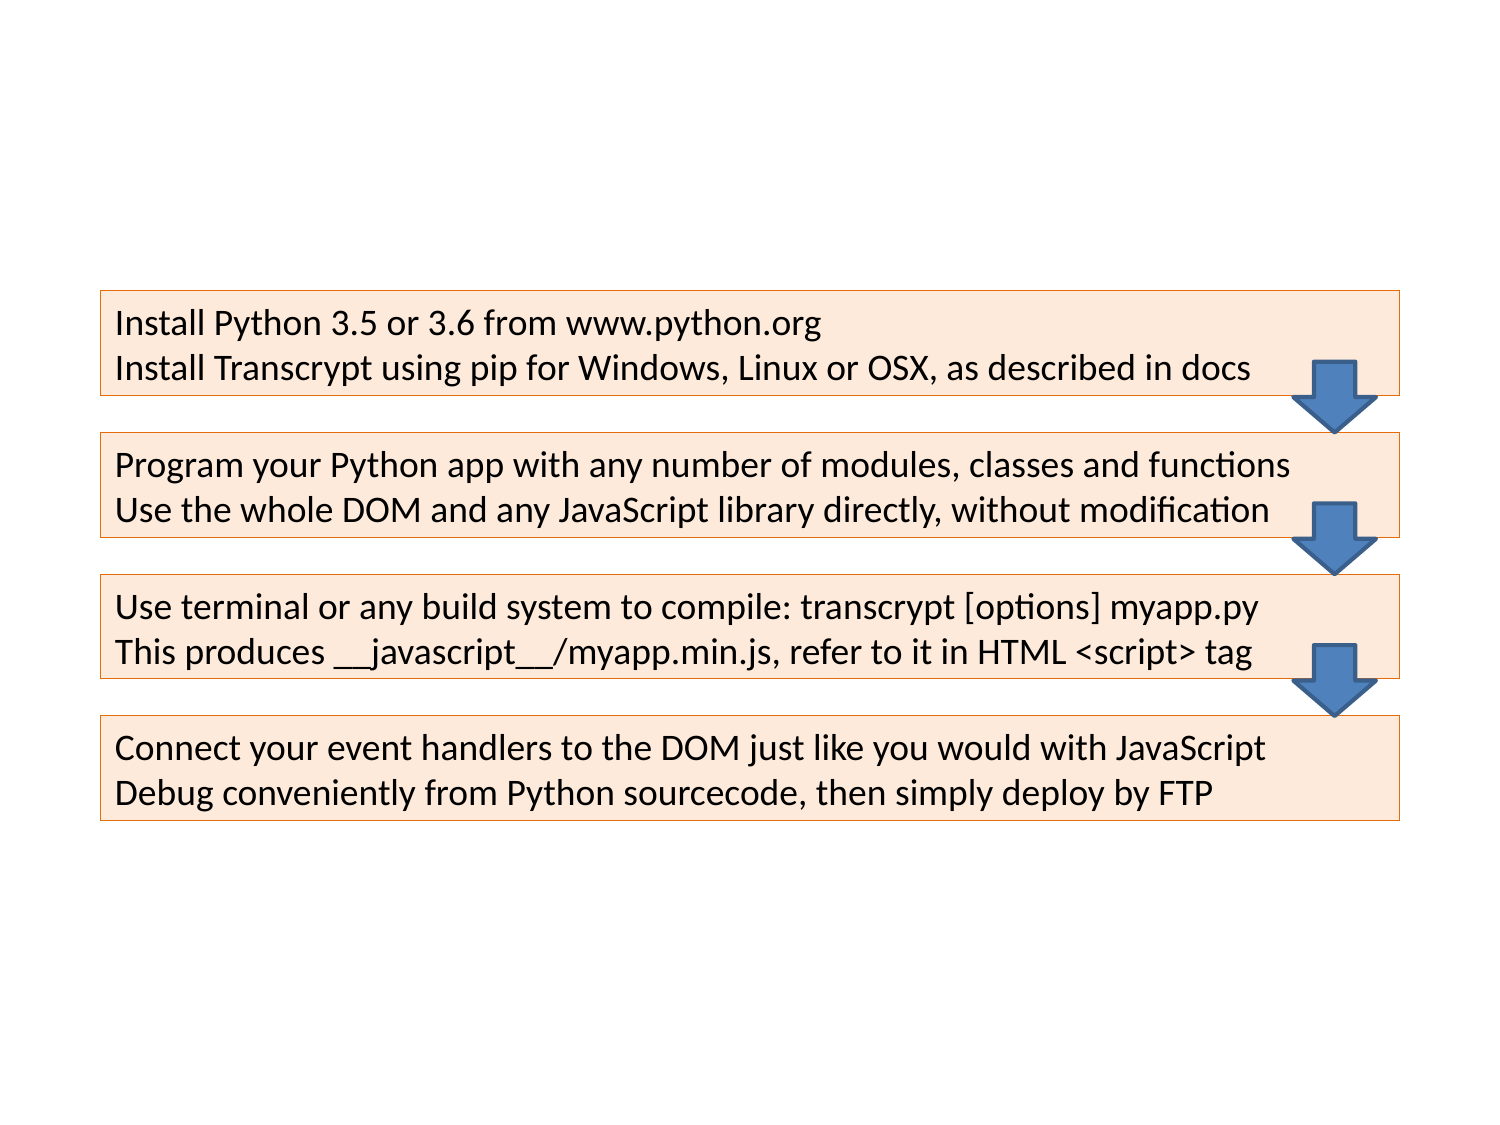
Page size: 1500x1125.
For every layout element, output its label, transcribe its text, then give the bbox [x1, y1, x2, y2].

text_box [1291, 501, 1378, 576]
text_box Connect your event handlers to the DOM just like you would with JavaScript Debug conveniently from Python sourcecode, then simply deploy by FTP [100, 715, 1400, 821]
text_box [1291, 359, 1378, 435]
text_box Use terminal or any build system to compile: transcrypt [options] myapp.py This produces __javascript__/myapp.min.js, refer to it in HTML <script> tag [100, 574, 1400, 679]
text_box [1291, 643, 1378, 718]
text_box Program your Python app with any number of modules, classes and functions Use the whole DOM and any JavaScript library directly, without modification [100, 432, 1400, 538]
text_box Install Python 3.5 or 3.6 from www.python.org Install Transcrypt using pip for Windows, Linux or OSX, as described in docs [100, 290, 1400, 396]
